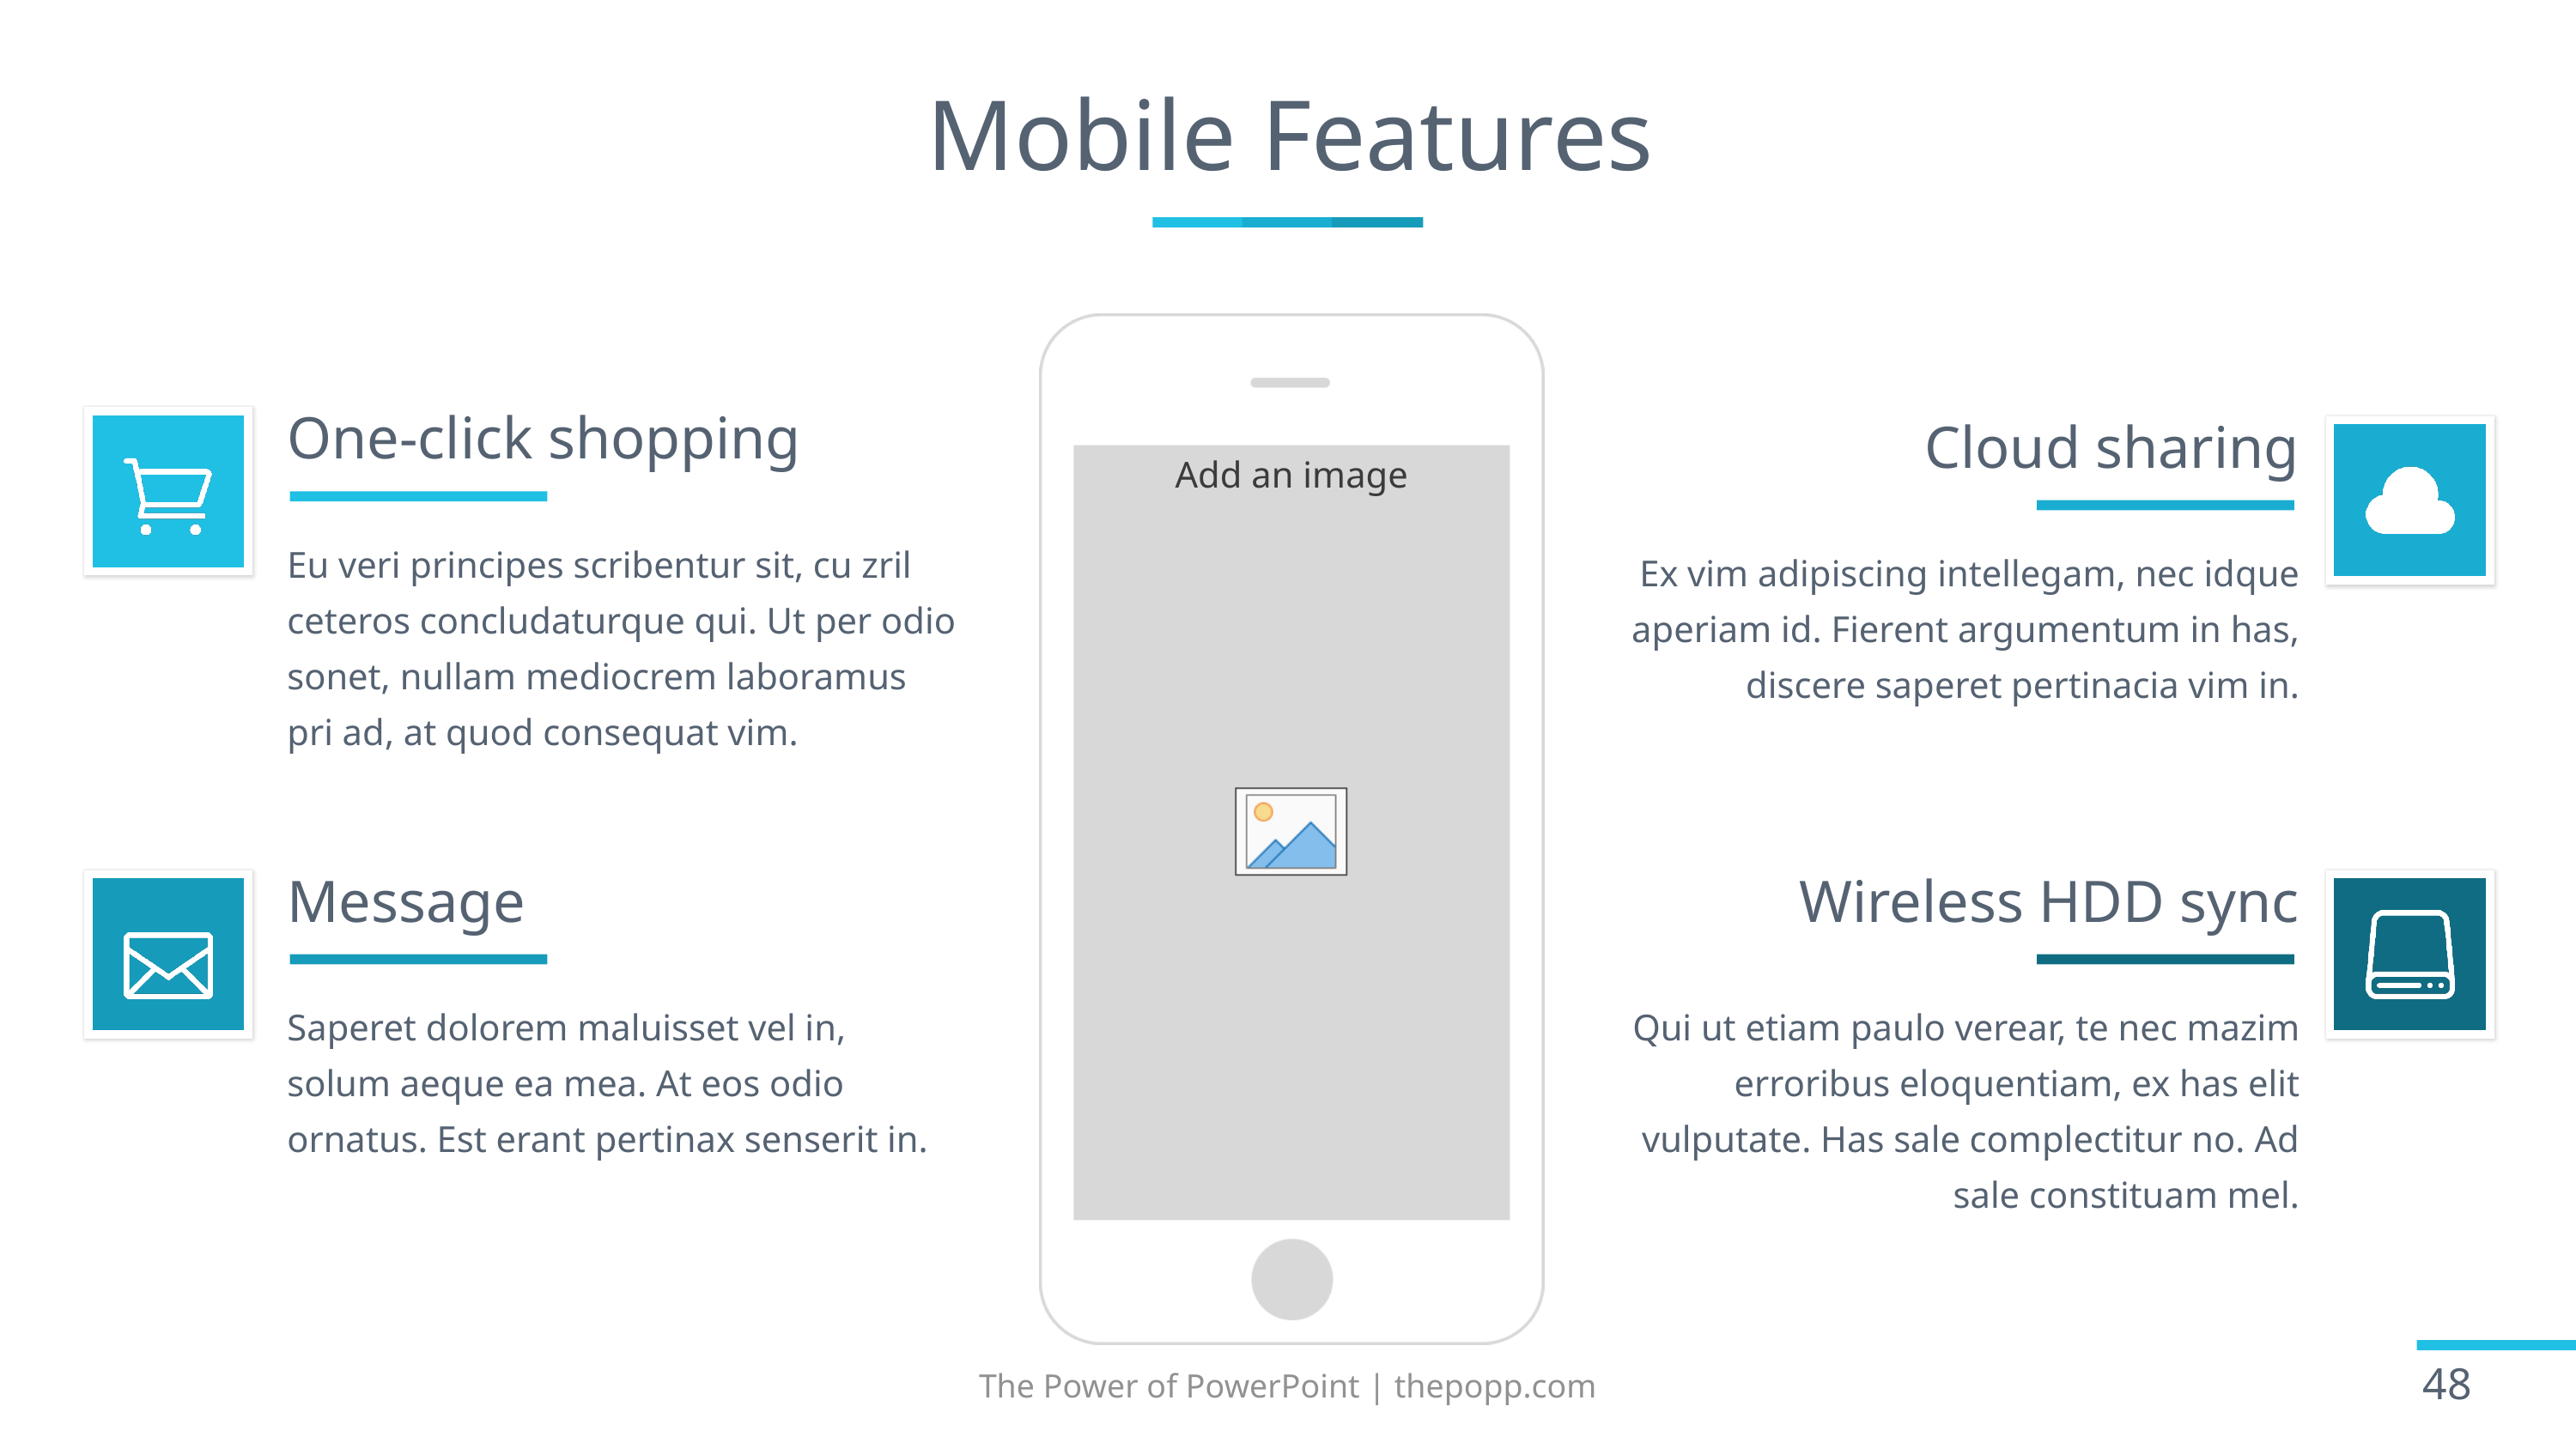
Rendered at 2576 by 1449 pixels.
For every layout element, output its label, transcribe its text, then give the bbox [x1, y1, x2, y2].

list Message [274, 846, 971, 952]
slide_number 48 [2409, 1351, 2576, 1421]
picture [1039, 313, 1545, 1345]
picture [2366, 455, 2455, 545]
list Eu veri principes scribentur sit, cu zril ceteros concludaturque qui. Ut per odio sonet, nullam mediocrem laboramus pri ad, at quod consequat vim. [274, 523, 971, 813]
picture [124, 910, 213, 999]
picture [2366, 910, 2455, 999]
list One-click shopping [274, 383, 971, 489]
list Qui ut etiam paulo verear, te nec mazim erroribus eloquentiam, ex has elit vulputate. Has sale complectitur no. Ad sale constituam mel. [1604, 985, 2313, 1276]
picture [124, 446, 213, 536]
list Wireless HDD sync [1604, 846, 2313, 952]
title Mobile Features [69, 49, 2512, 230]
list Ex vim adipiscing intellegam, nec idque aperiam id. Fierent argumentum in has, discere saperet pertinacia vim in. [1604, 531, 2313, 822]
footer The Power of PowerPoint | thepopp.com [853, 1349, 1723, 1427]
list Cloud sharing [1604, 392, 2313, 498]
list Saperet dolorem maluisset vel in, solum aeque ea mea. At eos odio ornatus. Est erant pertinax senserit in. [274, 985, 971, 1276]
